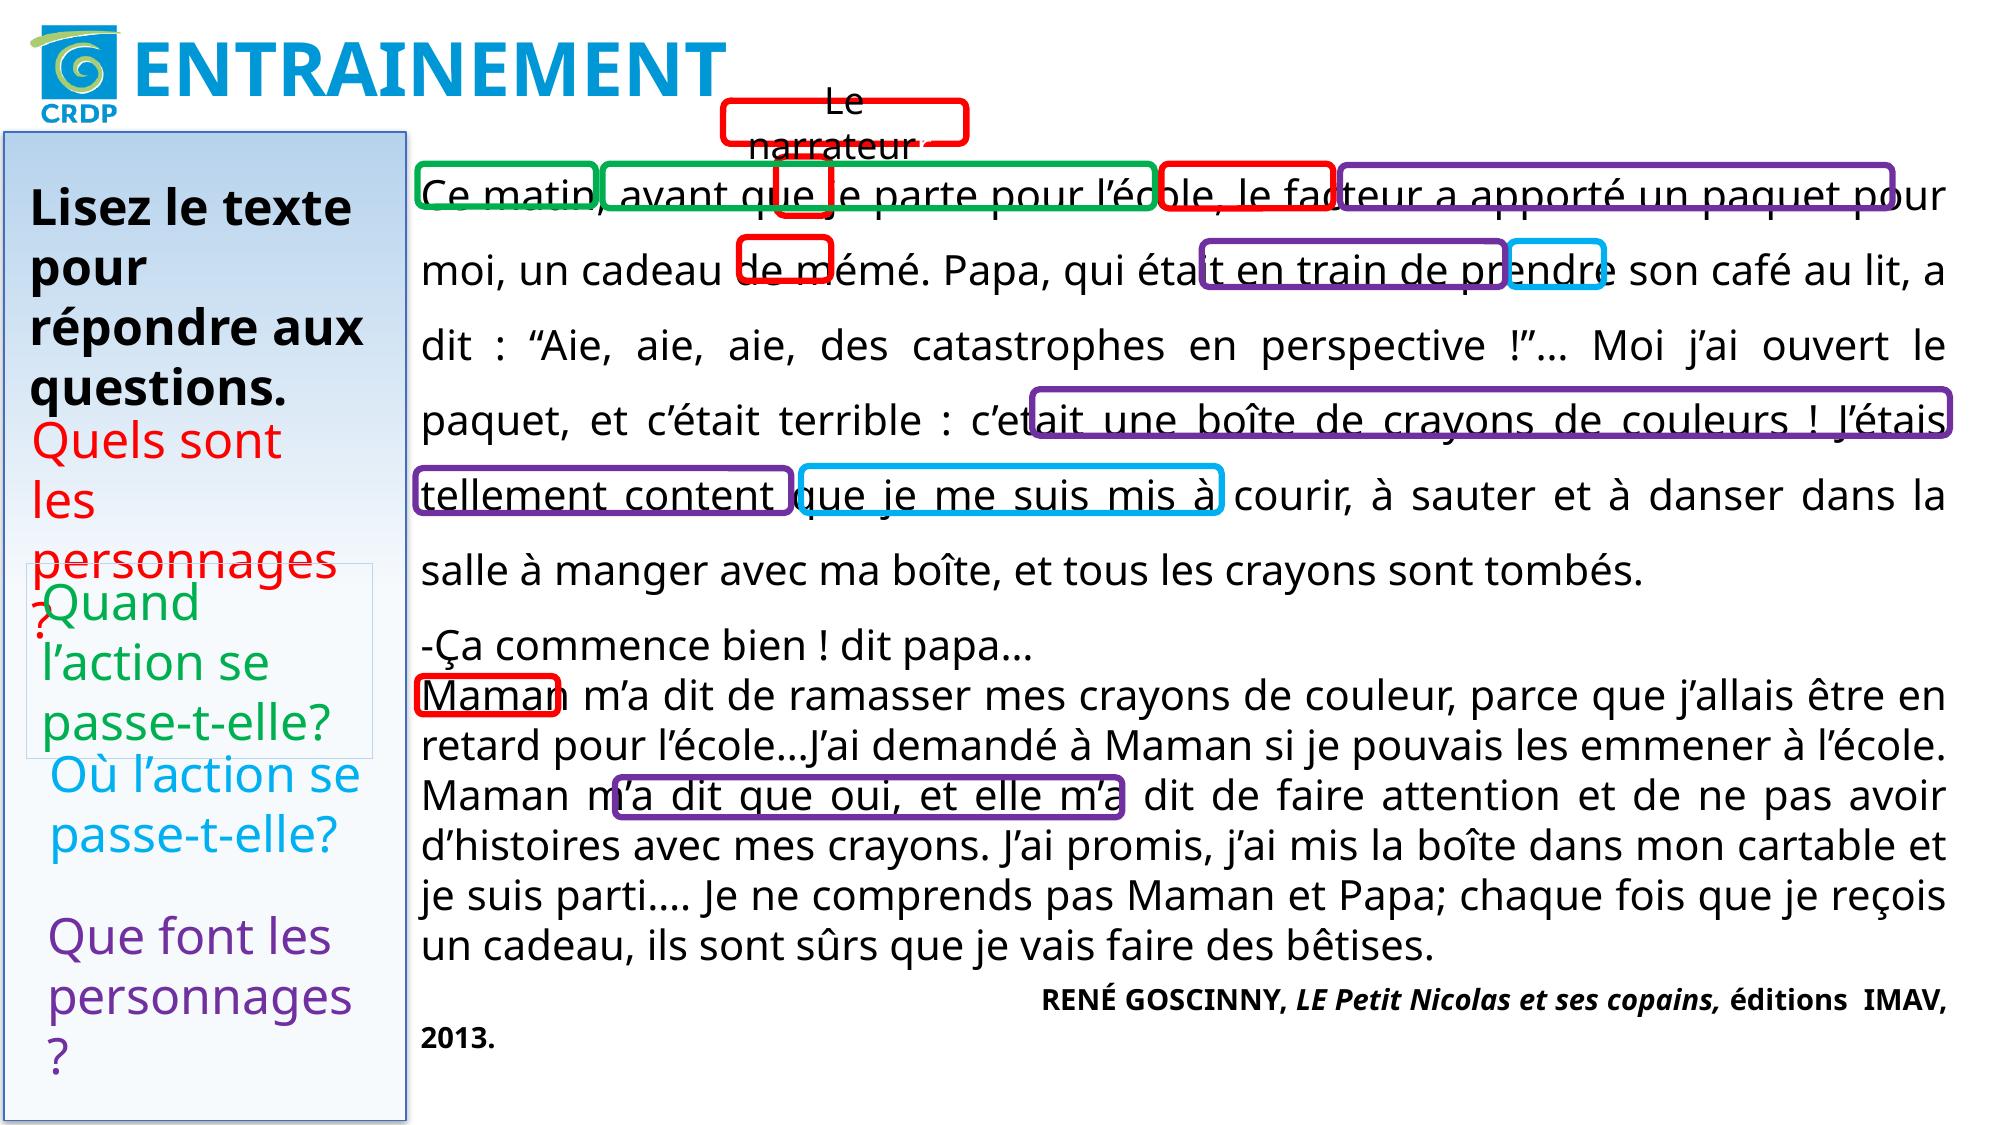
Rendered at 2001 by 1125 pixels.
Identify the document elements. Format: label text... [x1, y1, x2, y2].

picture [30, 25, 116, 123]
picture [108, 116, 116, 123]
picture [86, 108, 94, 118]
text_box Ce matin, avant que je parte pour l’école, le facteur a apporté un paquet pour moi, un cadeau de mémé. Papa, qui était en train de prendre son café au lit, a dit : “Aie, aie, aie, des catastrophes en perspective !”… Moi j’ai ouvert le paquet, et c’était terrible : c’etait une boîte de crayons de couleurs ! J’étais tellement content que je me suis mis à courir, à sauter et à danser dans la salle à manger avec ma boîte, et tous les crayons sont tombés. -Ça commence bien ! dit papa… Maman m’a dit de ramasser mes crayons de couleur, parce que j’allais être en retard pour l’école…J’ai demandé à Maman si je pouvais les emmener à l’école. Maman m’a dit que oui, et elle m’a dit de faire attention et de ne pas avoir d’histoires avec mes crayons. J’ai promis, j’ai mis la boîte dans mon cartable et je suis parti…. Je ne comprends pas Maman et Papa; chaque fois que je reçois un cadeau, ils sont sûrs que je vais faire des bêtises. RENÉ GOSCINNY, LE Petit Nicolas et ses copains, éditions IMAV, 2013. [412, 136, 1963, 1062]
picture [56, 43, 103, 93]
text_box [417, 163, 1156, 209]
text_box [3, 131, 407, 1121]
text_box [416, 100, 1334, 163]
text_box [415, 164, 1951, 818]
text_box ENTRAINEMENT [116, 14, 1743, 131]
